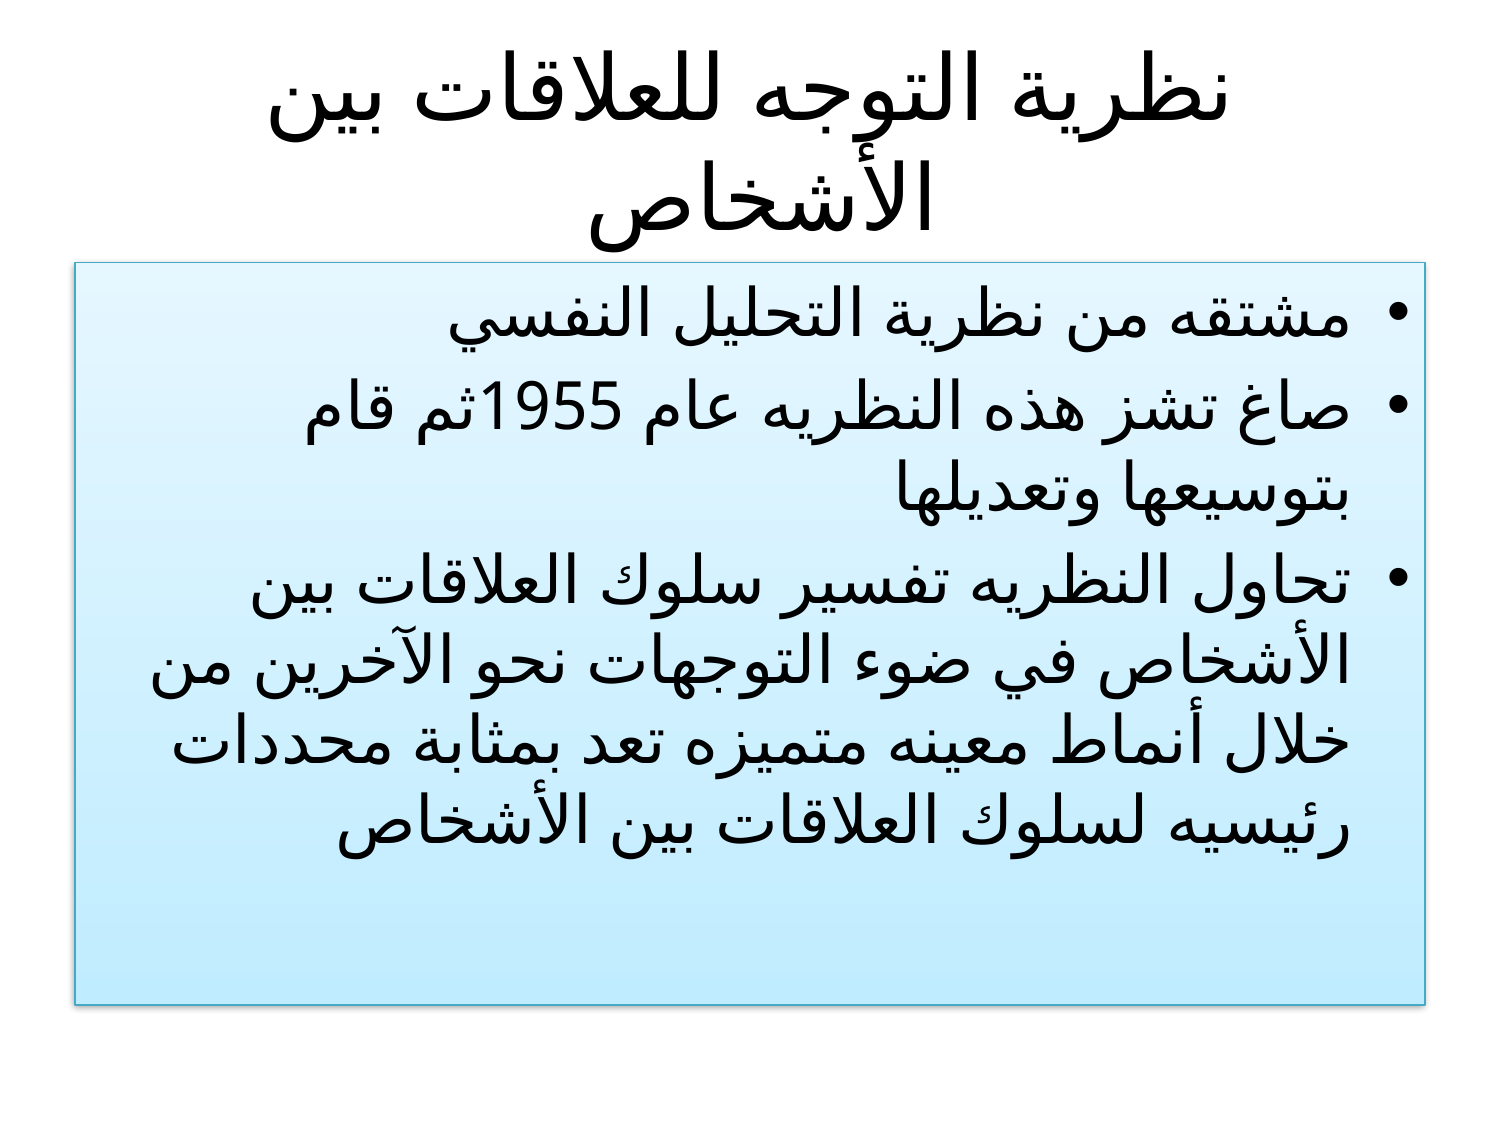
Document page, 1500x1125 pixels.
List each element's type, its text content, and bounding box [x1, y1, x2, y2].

title نظرية التوجه للعلاقات بين الأشخاص [75, 45, 1425, 233]
list مشتقه من نظرية التحليل النفسي صاغ تشز هذه النظريه عام 1955ثم قام بتوسيعها وتعديلها تحاول النظريه تفسير سلوك العلاقات بين الأشخاص في ضوء التوجهات نحو الآخرين من خلال أنماط معينه متميزه تعد بمثابة محددات رئيسيه لسلوك العلاقات بين الأشخاص [74, 262, 1426, 1006]
